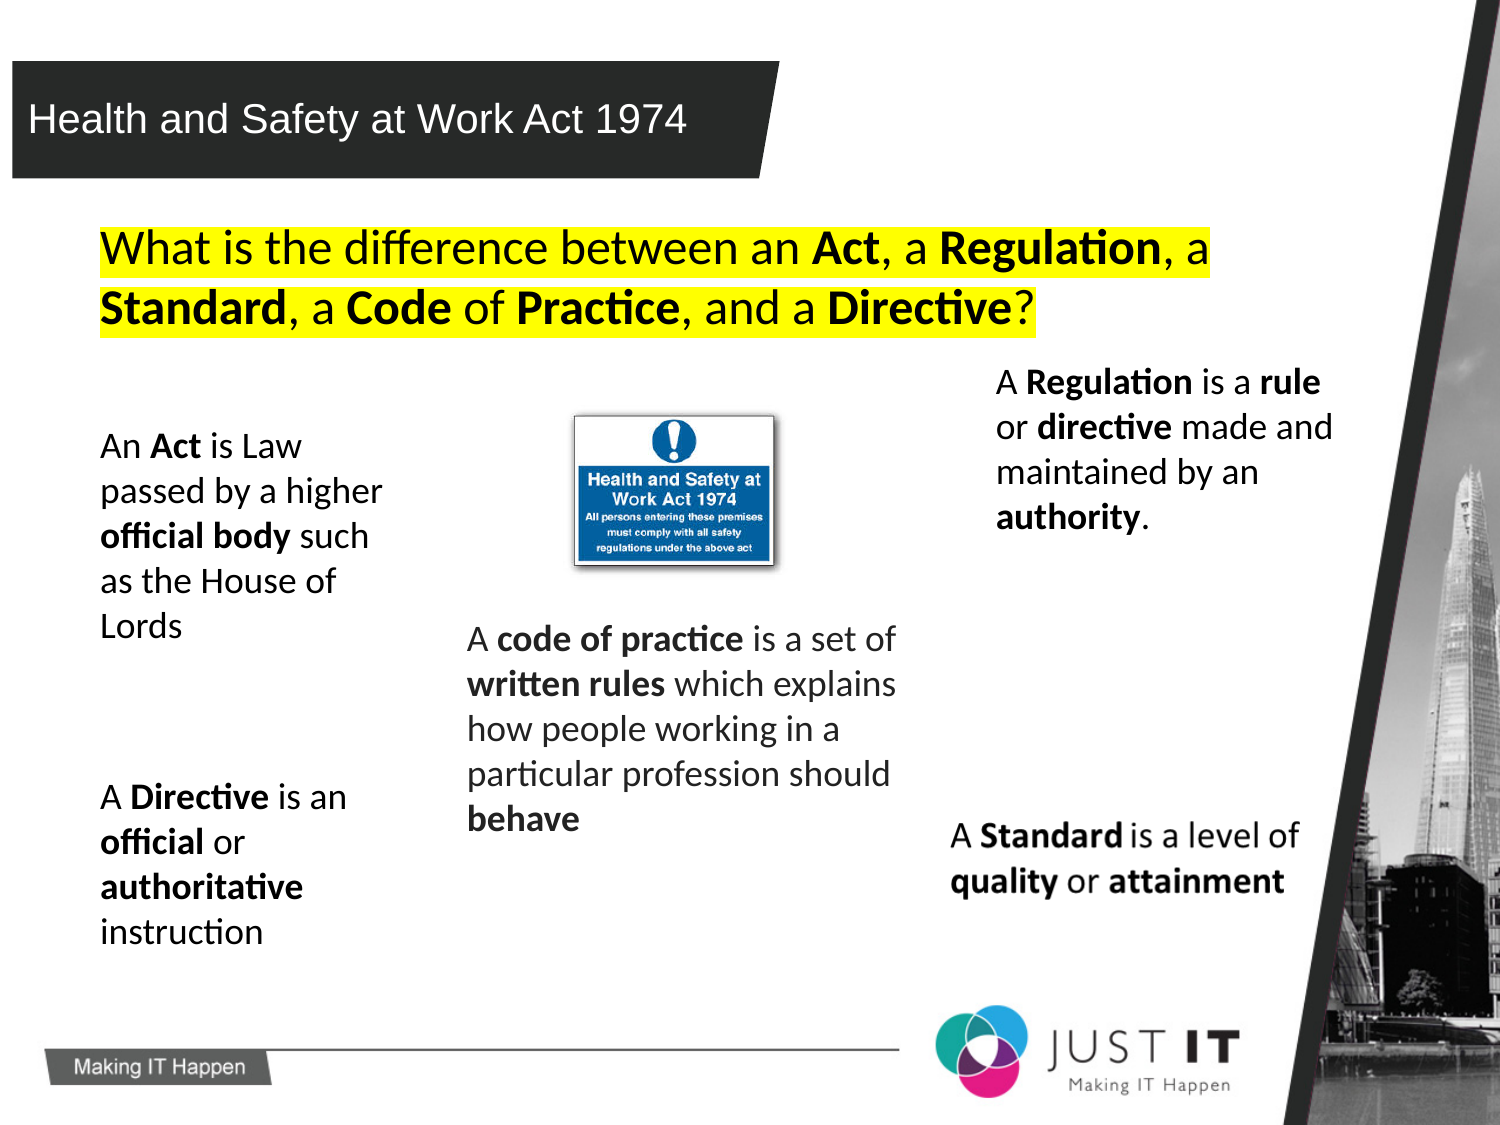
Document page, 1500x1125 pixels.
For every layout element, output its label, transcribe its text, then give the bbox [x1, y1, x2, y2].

text_box What is the difference between an Act, a Regulation, a Standard, a Code of Practice, and a Directive? [85, 207, 1331, 343]
title Health and Safety at Work Act 1974 [12, 61, 927, 179]
text_box An Act is Law passed by a higher official body such as the House of Lords [85, 413, 424, 654]
text_box A Regulation is a rule or directive made and maintained by an authority. [981, 349, 1356, 545]
picture [0, 0, 1500, 1125]
text_box A Directive is an official or authoritative instruction [85, 764, 424, 959]
text_box A code of practice is a set of written rules which explains how people working in a particular profession should behave [452, 607, 965, 847]
